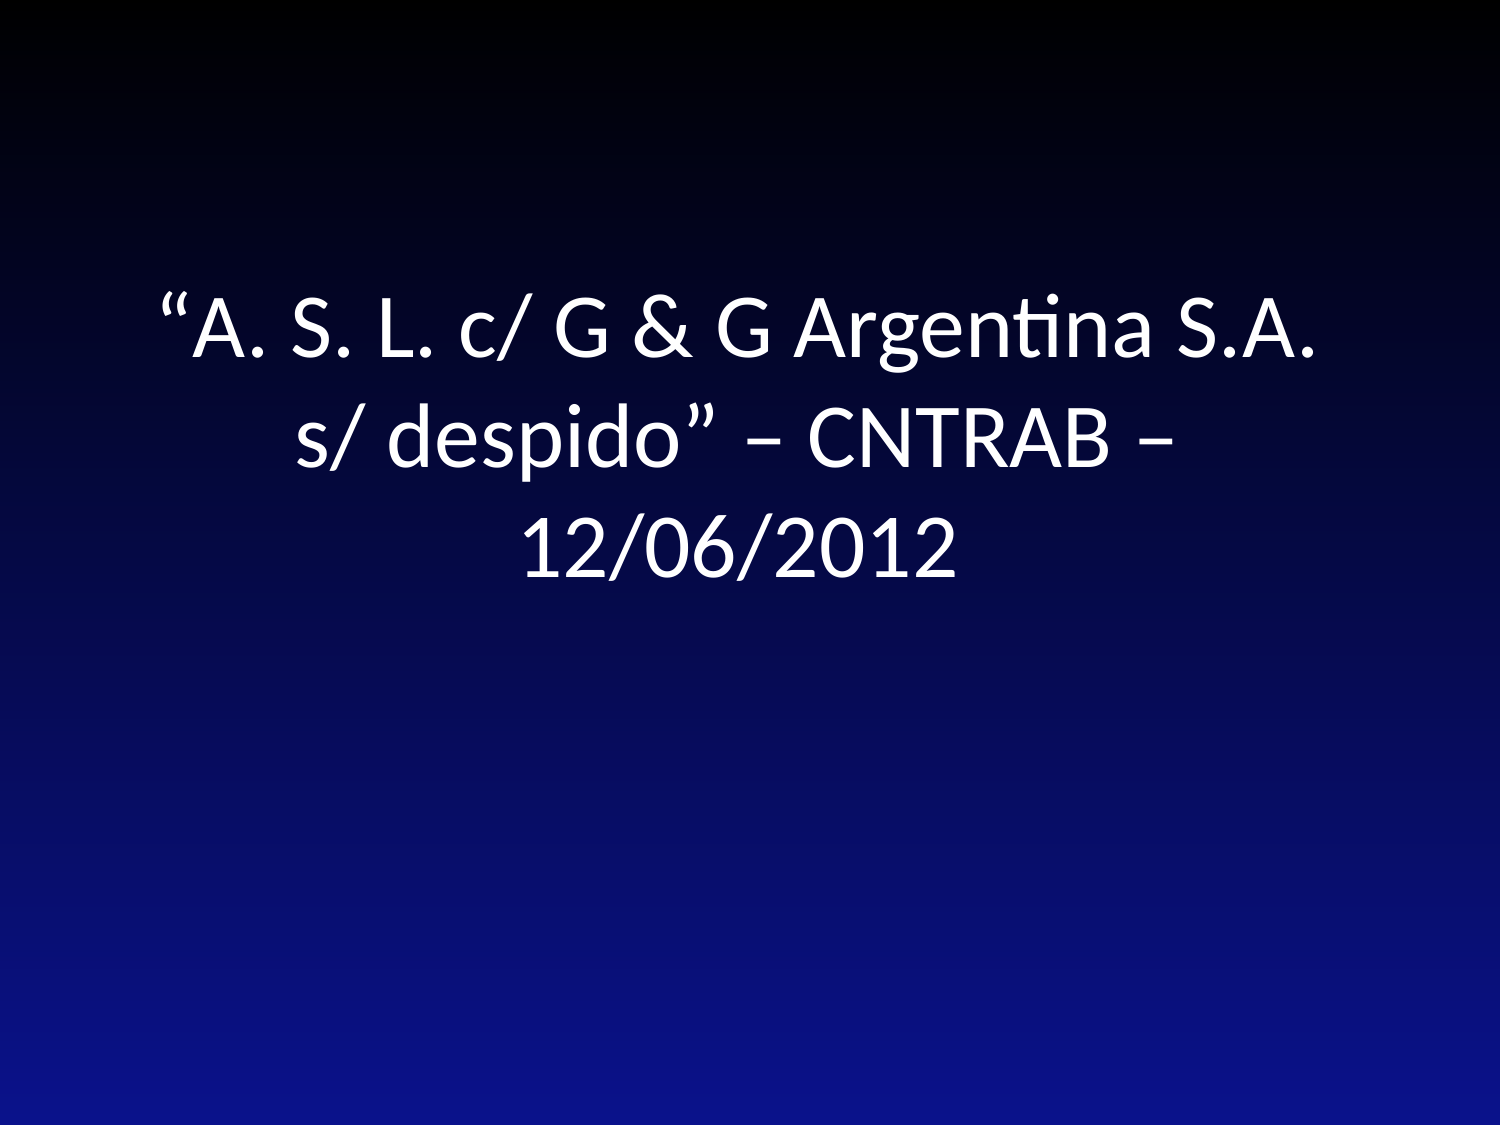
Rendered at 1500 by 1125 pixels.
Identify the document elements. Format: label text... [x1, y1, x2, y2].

title “A. S. L. c/ G & G Argentina S.A. s/ despido” – CNTRAB – 12/06/2012 [100, 255, 1376, 717]
